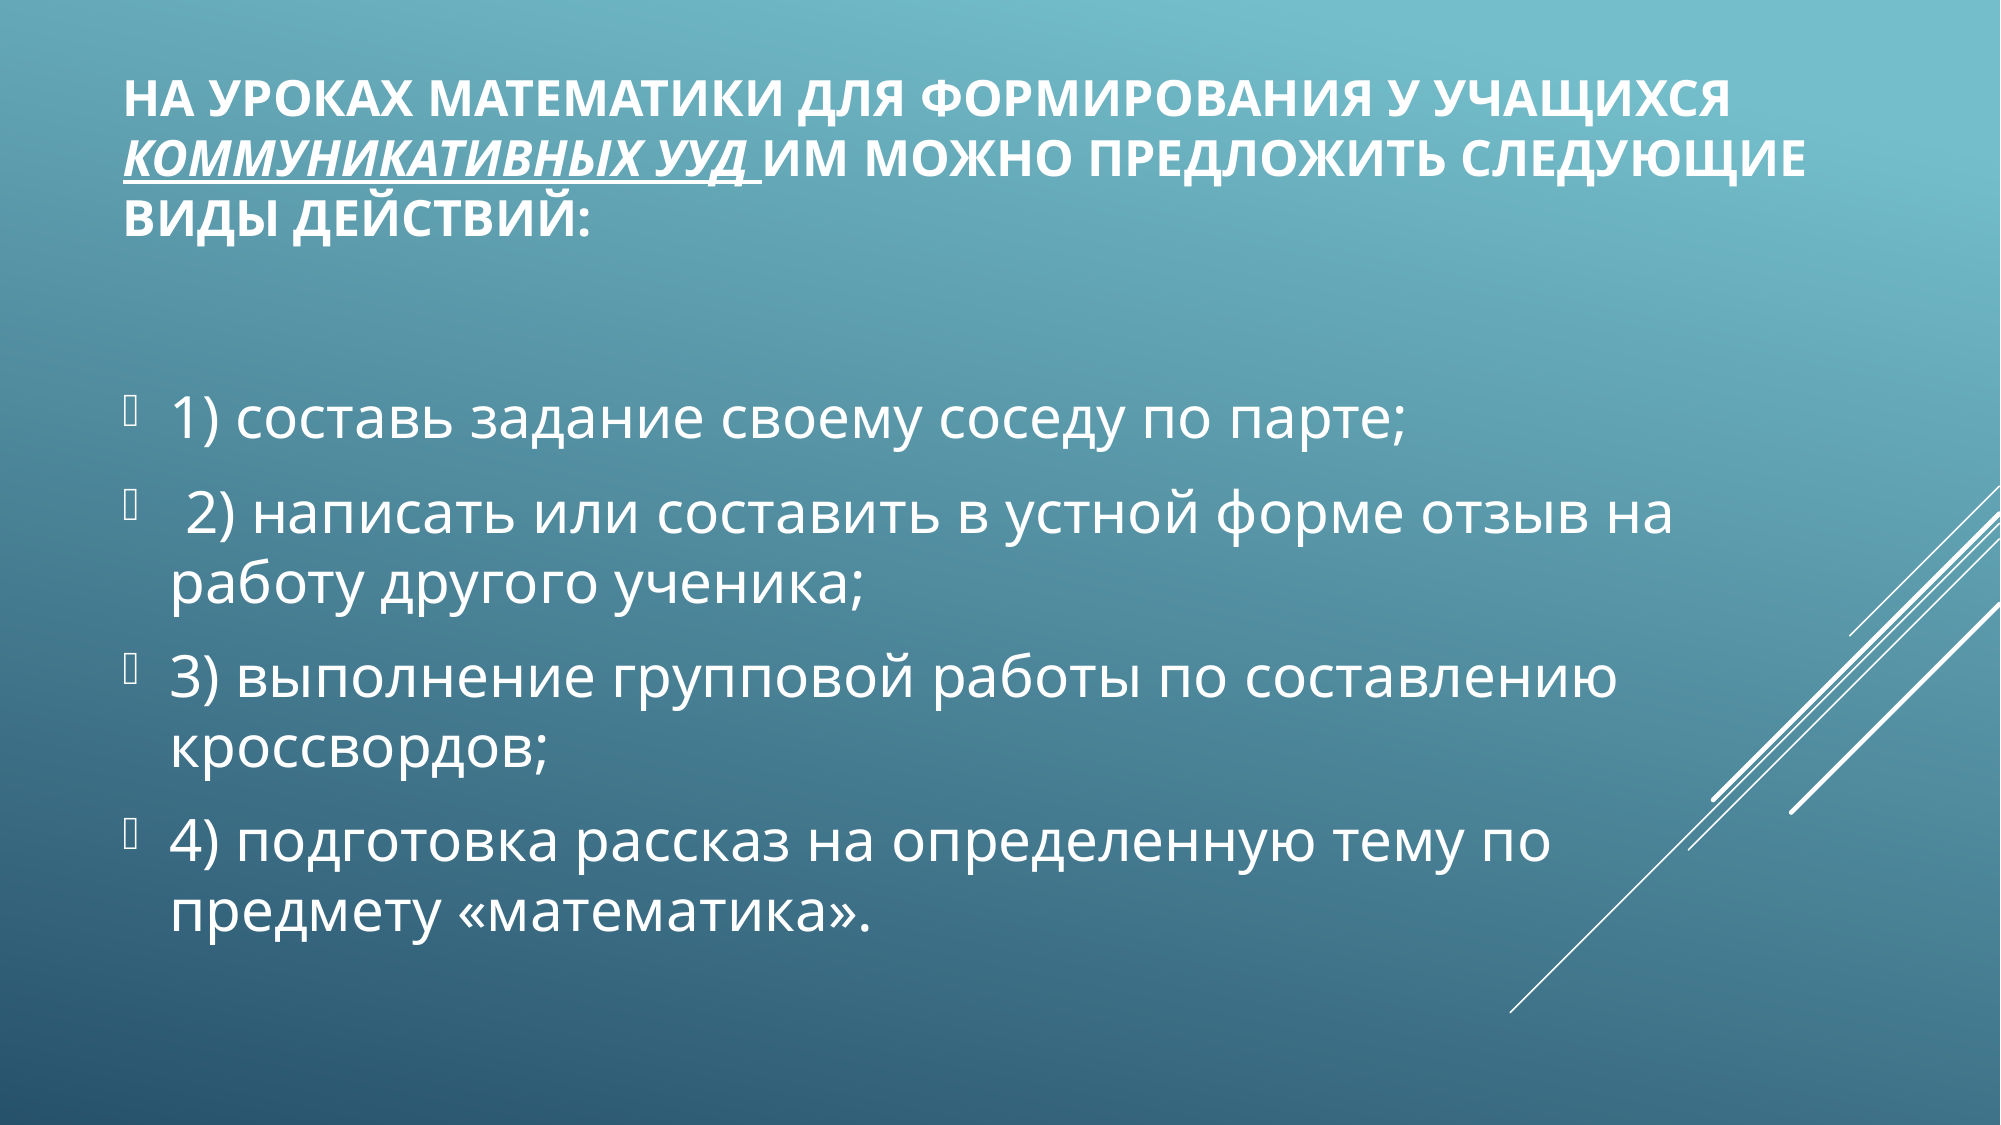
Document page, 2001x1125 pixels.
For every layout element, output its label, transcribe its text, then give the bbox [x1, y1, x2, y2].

list 1) составь задание своему соседу по парте; 2) написать или составить в устной форме отзыв на работу другого ученика; 3) выполнение групповой работы по составлению кроссвордов; 4) подготовка рассказ на определенную тему по предмету «математика». [107, 278, 1718, 1046]
title На уроках математики для формирования у учащихся коммуникативных УУД им можно предложить следующие виды действий: [107, 57, 1861, 256]
